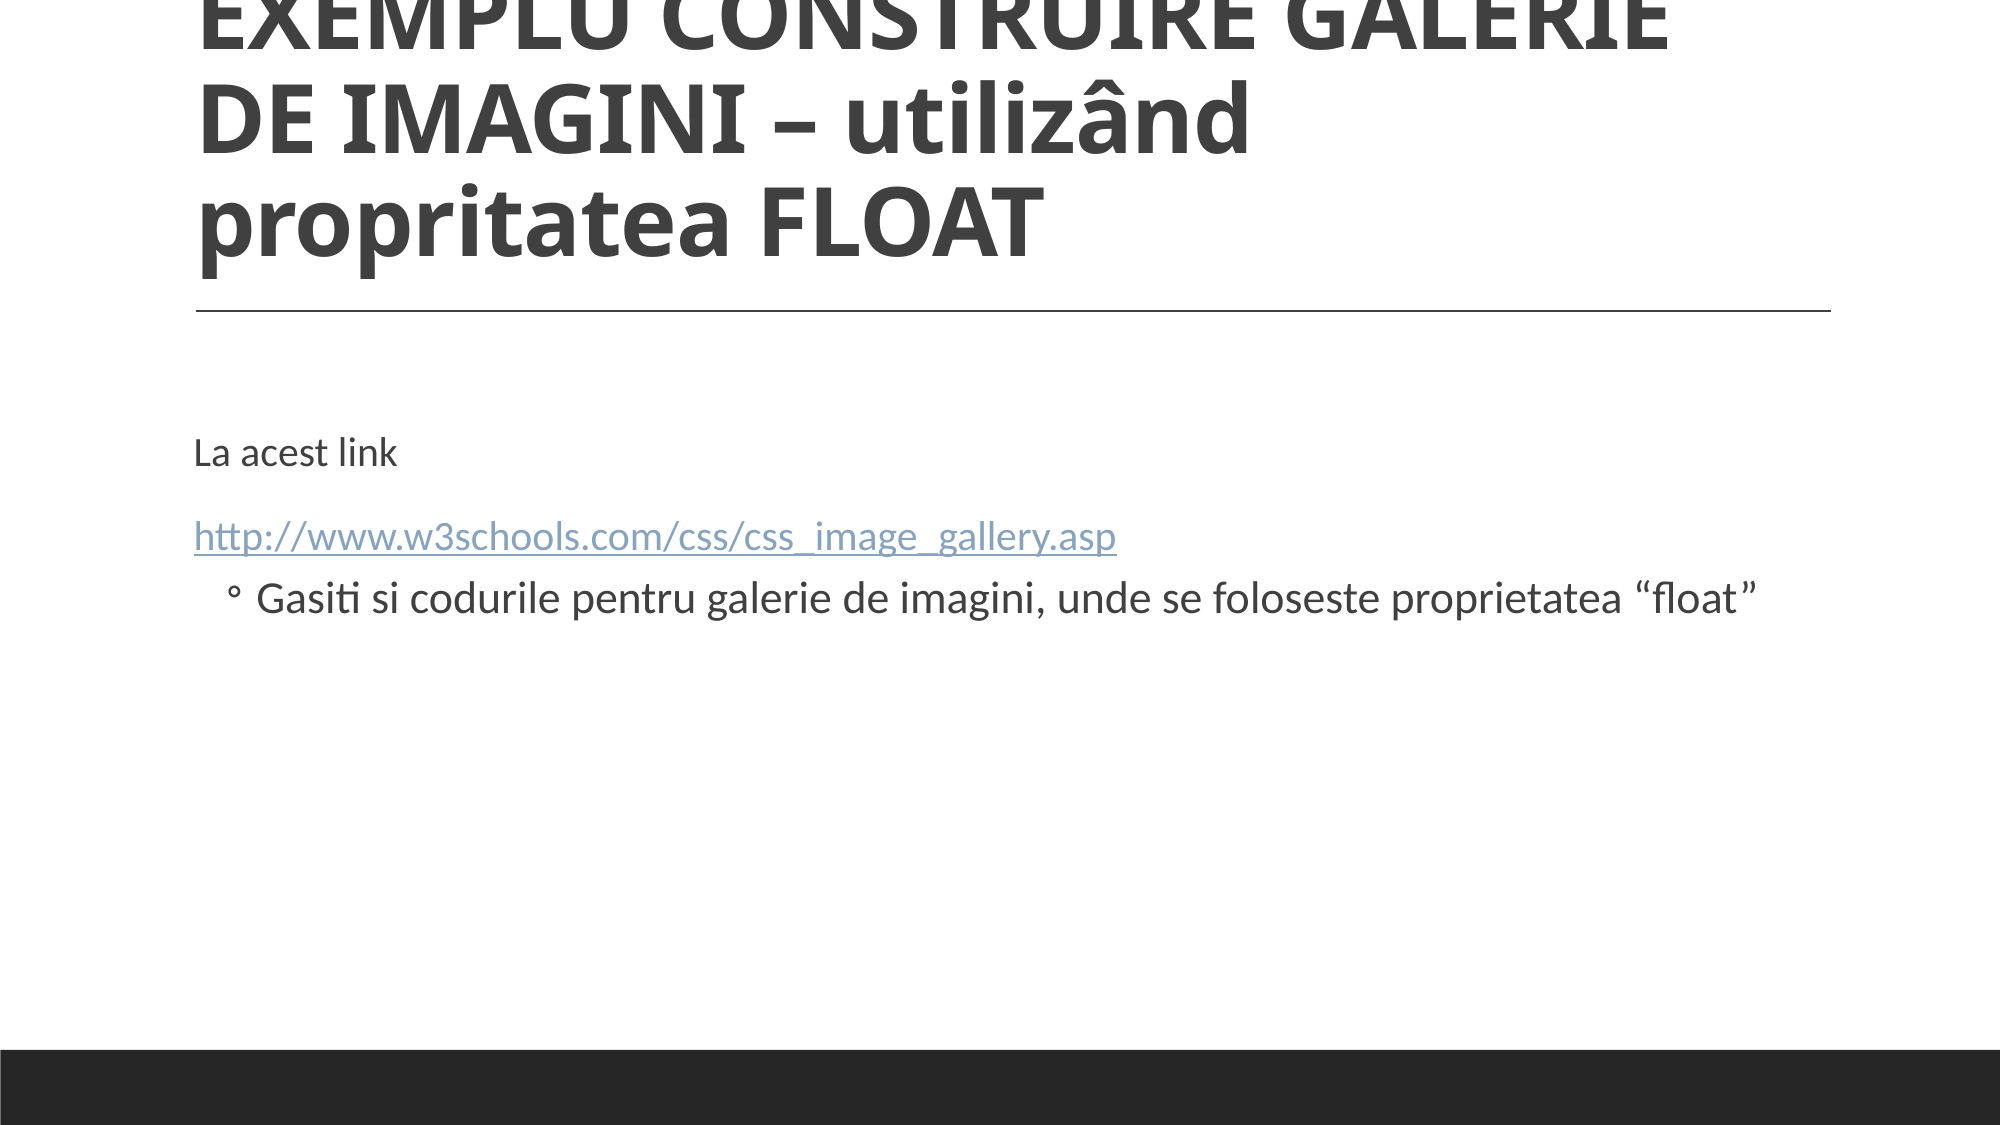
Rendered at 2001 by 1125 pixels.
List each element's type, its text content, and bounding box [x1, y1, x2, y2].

title EXEMPLU CONSTRUIRE GALERIE DE IMAGINI – utilizând propritatea FLOAT [180, 47, 1830, 285]
list La acest link http://www.w3schools.com/css/css_image_gallery.asp Gasiti si codurile pentru galerie de imagini, unde se foloseste proprietatea “float” [193, 412, 1812, 688]
